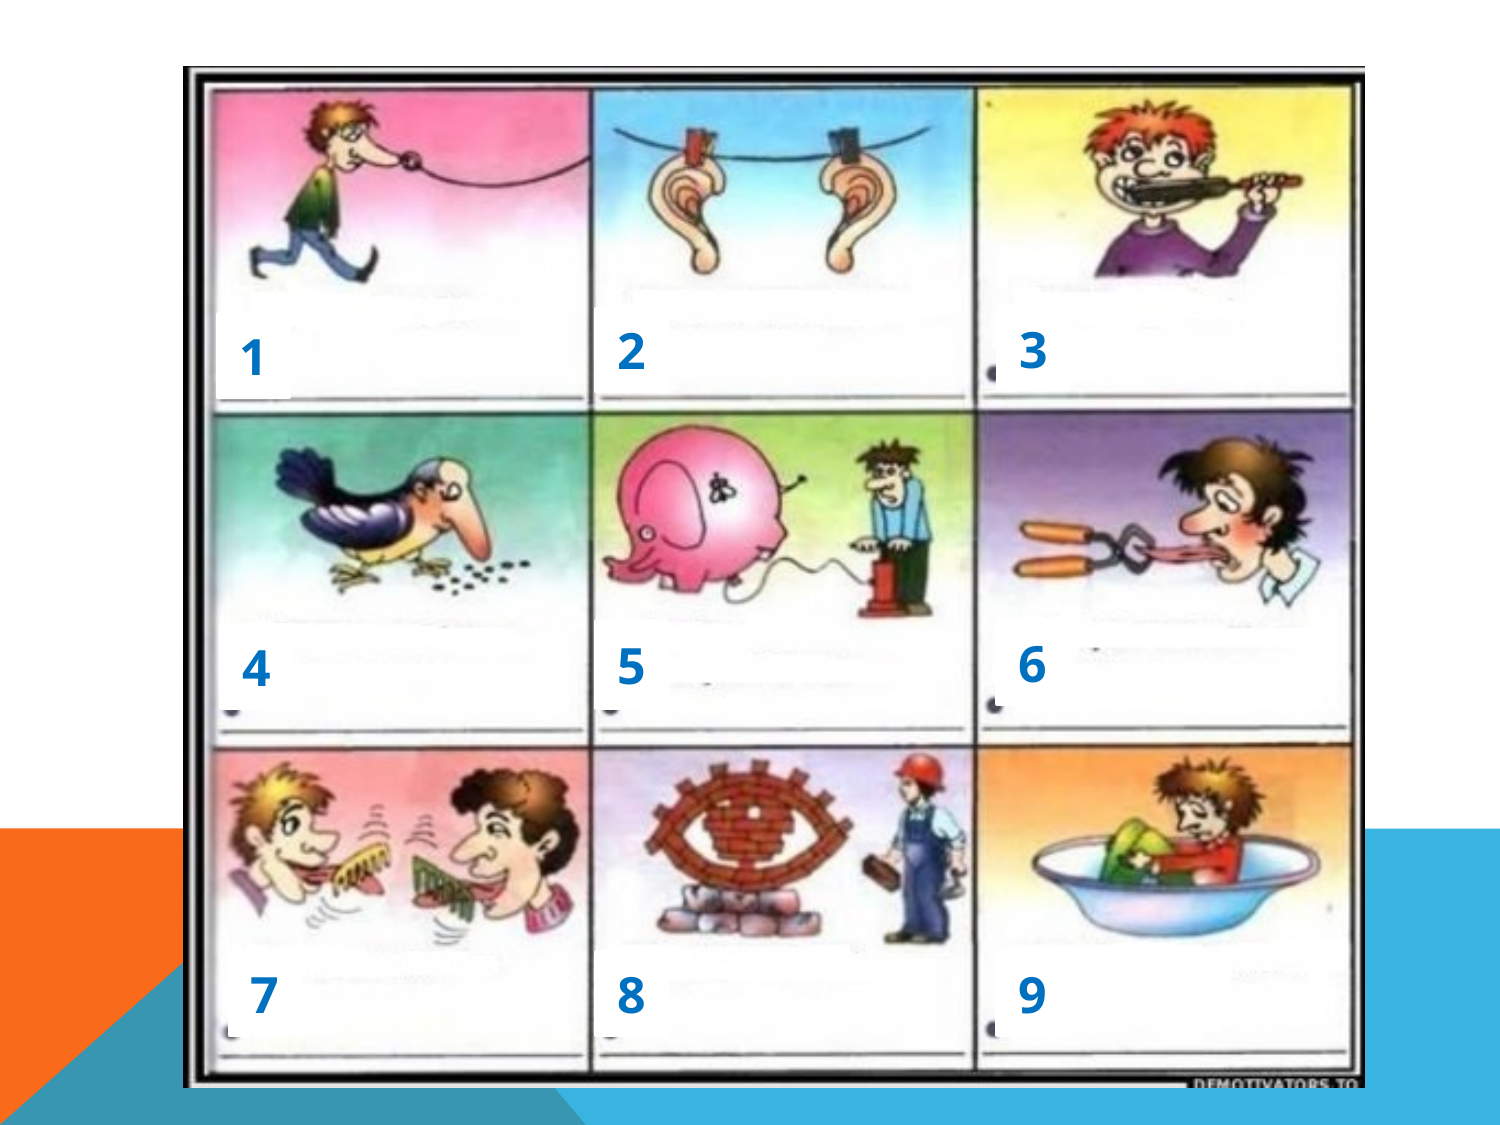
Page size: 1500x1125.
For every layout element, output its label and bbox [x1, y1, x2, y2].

list [182, 66, 1365, 1088]
